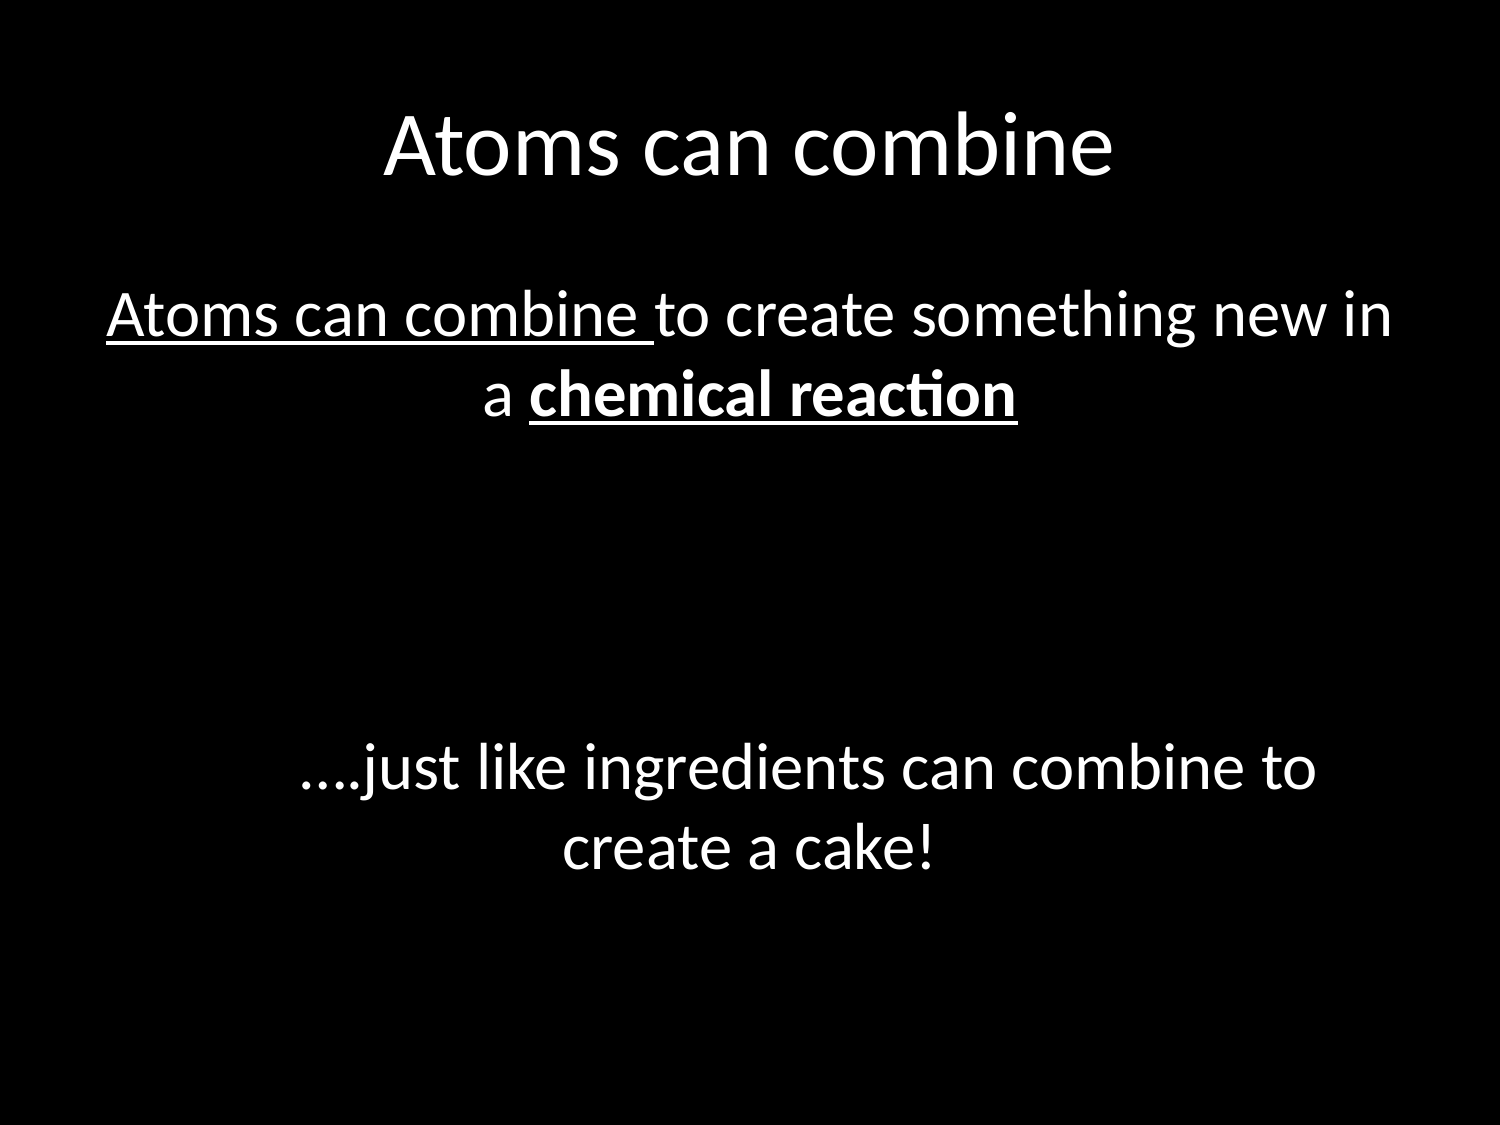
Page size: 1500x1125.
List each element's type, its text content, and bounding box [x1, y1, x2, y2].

list Atoms can combine to create something new in a chemical reaction ….just like ingredients can combine to create a cake! [75, 262, 1425, 1005]
title Atoms can combine [75, 45, 1425, 233]
